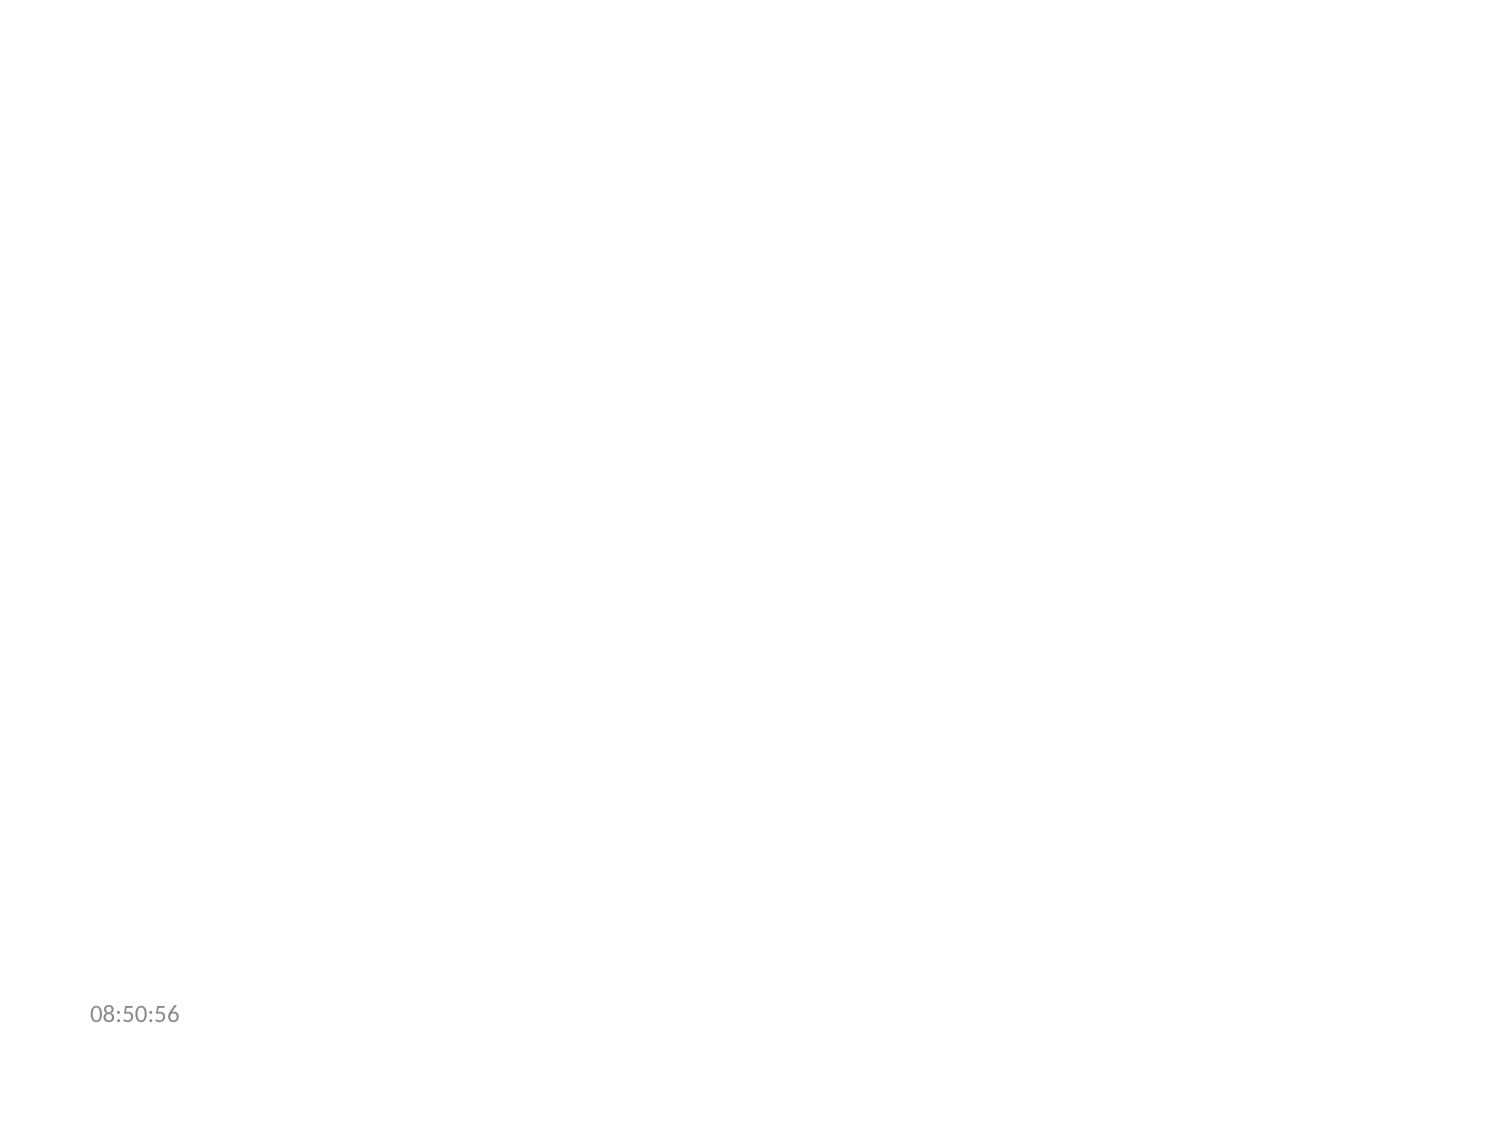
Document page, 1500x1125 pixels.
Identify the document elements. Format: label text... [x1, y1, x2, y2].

text_box 15:35:09 [75, 982, 425, 1043]
